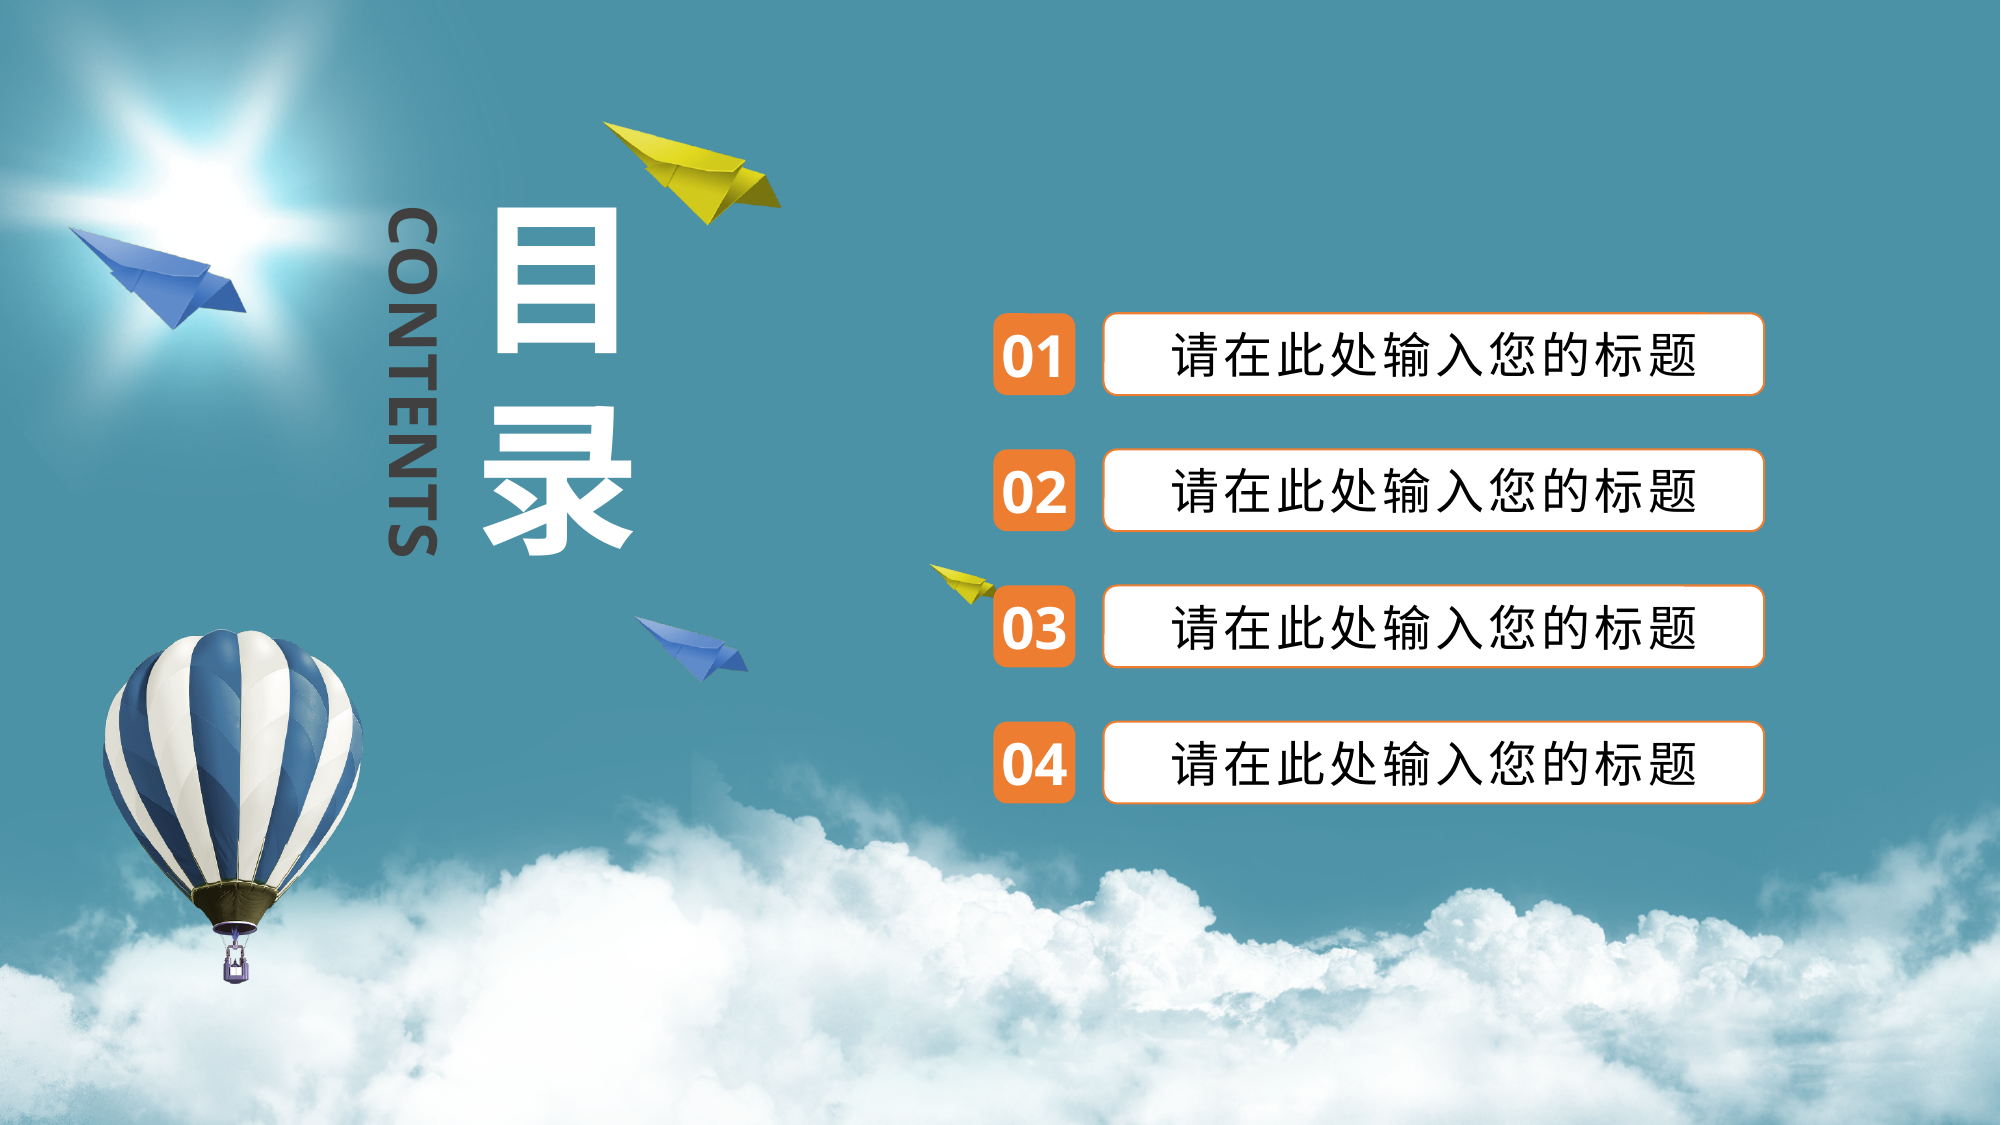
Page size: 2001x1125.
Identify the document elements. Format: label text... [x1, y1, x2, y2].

text_box 03 [1000, 584, 1077, 668]
text_box 请在此处输入您的标题 [1102, 312, 1766, 397]
text_box 请在此处输入您的标题 [1102, 448, 1766, 533]
text_box 02 [1000, 448, 1077, 533]
text_box 请在此处输入您的标题 [1102, 584, 1766, 668]
text_box 01 [1000, 312, 1077, 397]
picture [0, 0, 2000, 1125]
